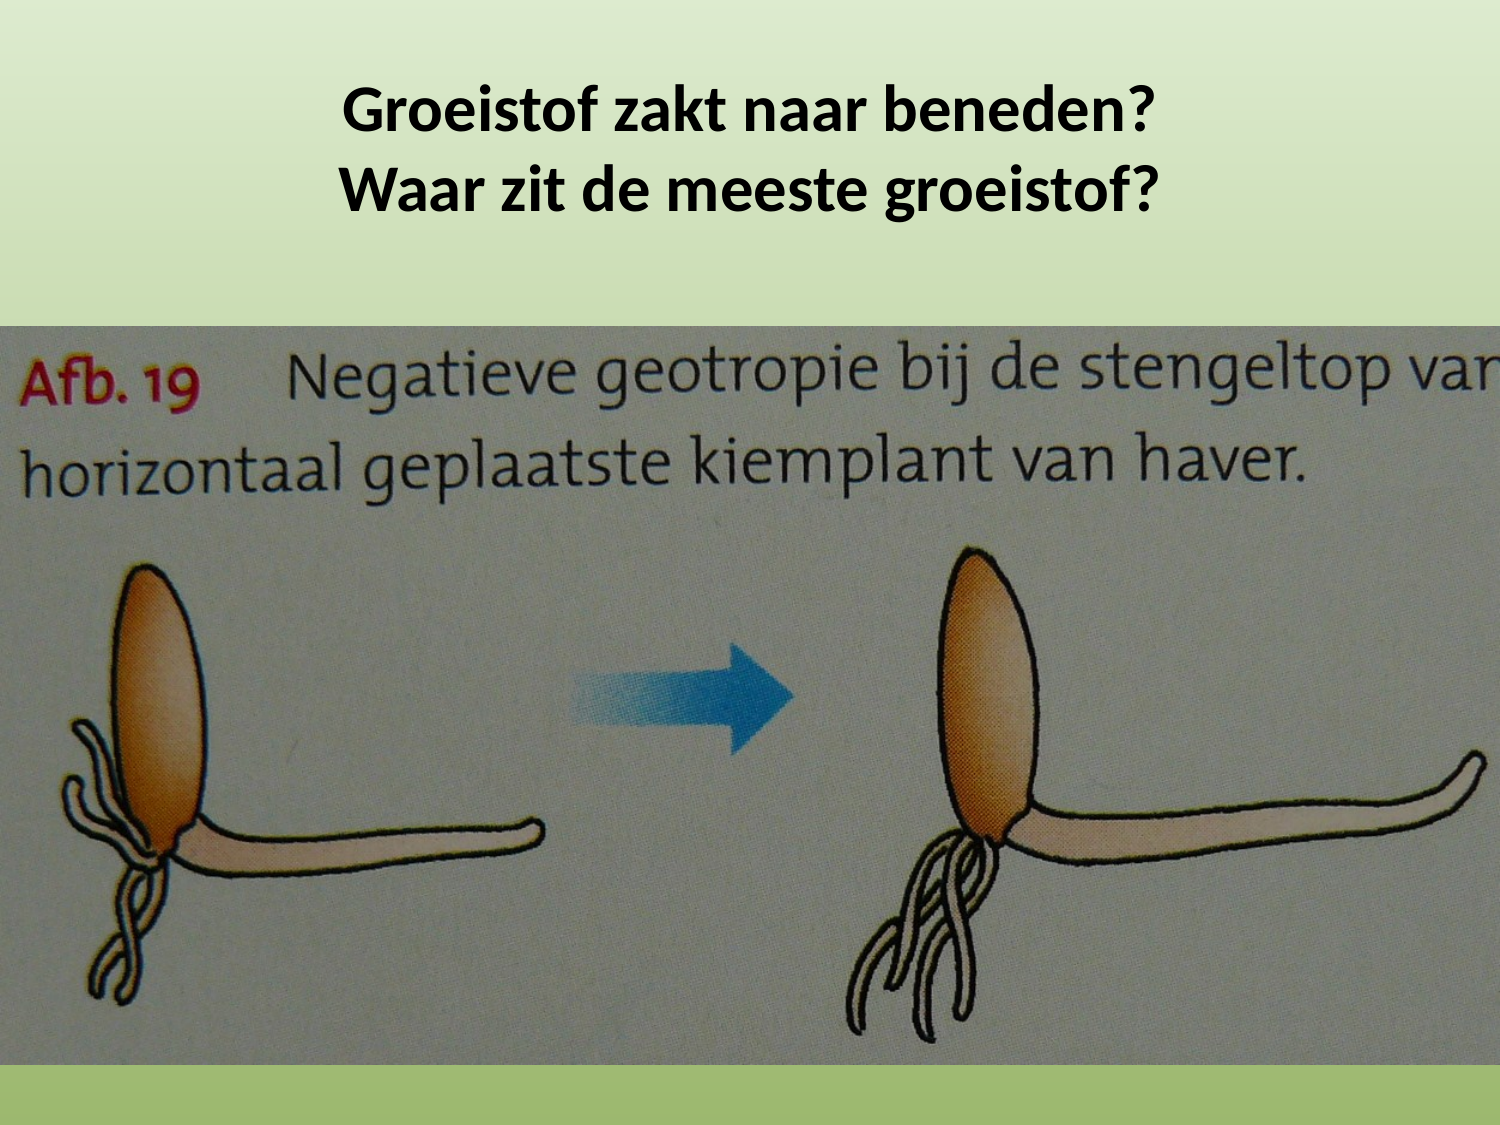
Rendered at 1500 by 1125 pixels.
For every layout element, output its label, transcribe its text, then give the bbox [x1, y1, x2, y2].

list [0, 325, 1500, 1065]
title Groeistof zakt naar beneden? Waar zit de meeste groeistof? [75, 45, 1425, 244]
